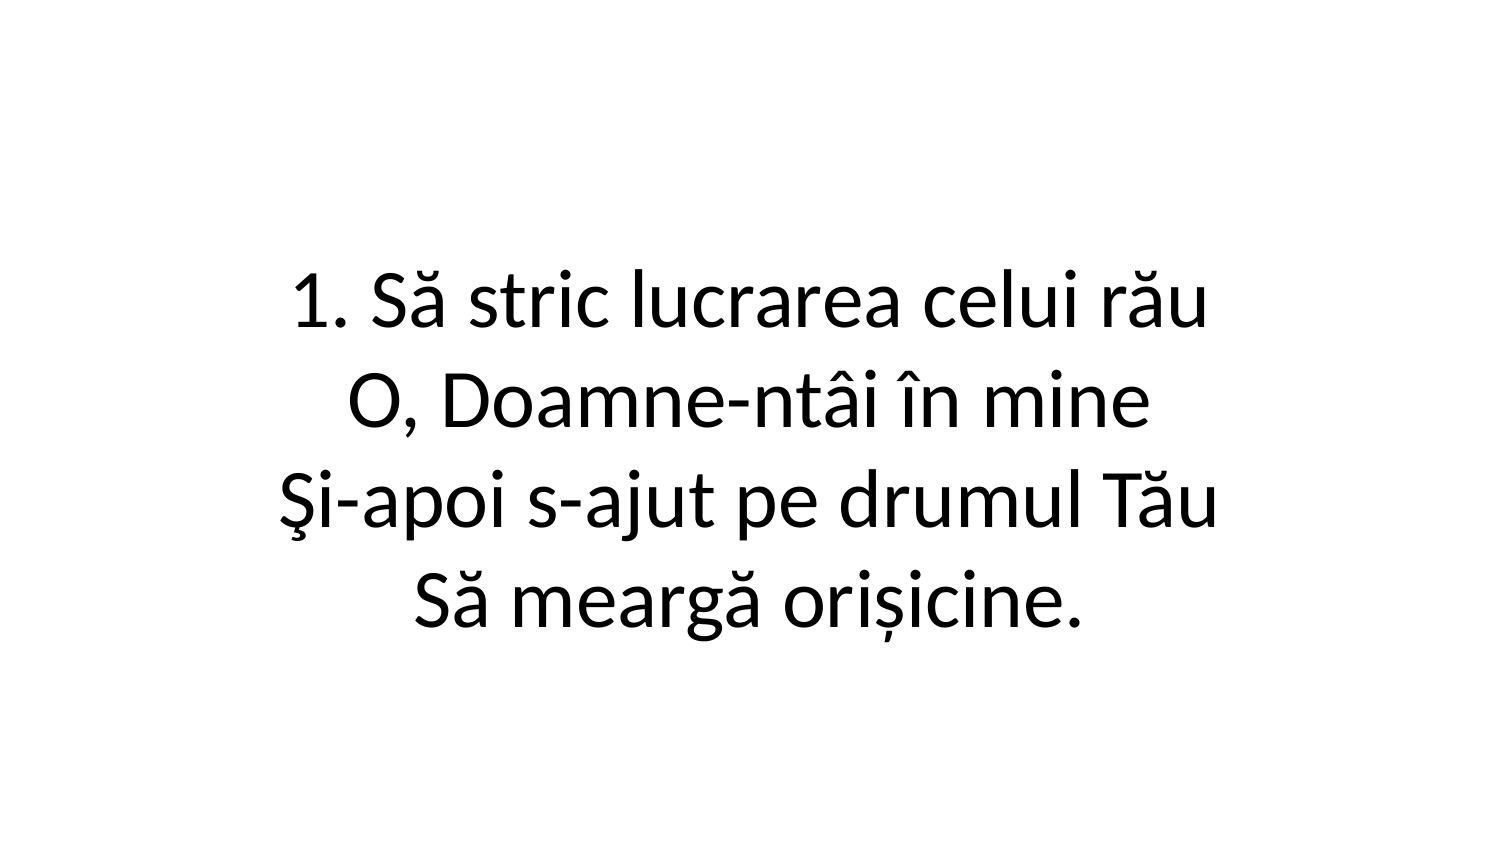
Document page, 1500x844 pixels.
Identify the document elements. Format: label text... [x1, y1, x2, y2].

text_box 1. Să stric lucrarea celui rău O, Doamne-ntâi în mine Şi-apoi s-ajut pe drumul Tău Să meargă orișicine. [263, 192, 1237, 652]
